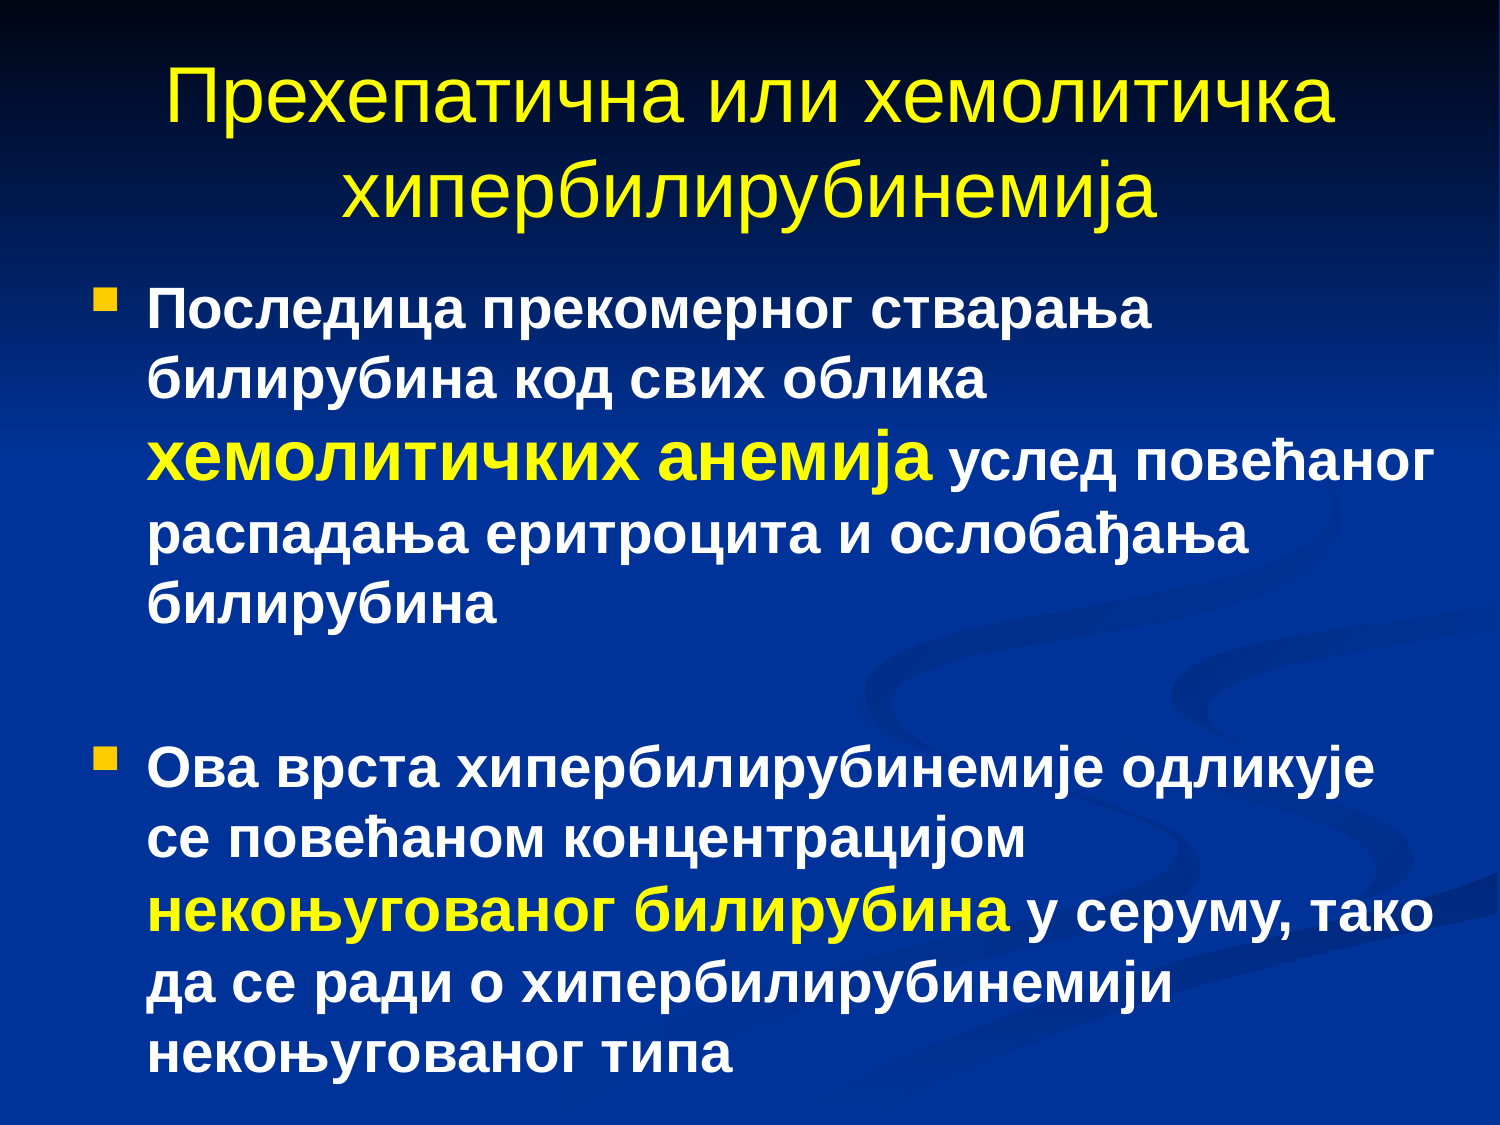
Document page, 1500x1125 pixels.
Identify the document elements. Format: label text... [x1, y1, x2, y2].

list Последица прекомерног стварања билирубина код свих облика хемолитичких анемија услед повећаног распадања еритроцита и ослобађања билирубина Ова врста хипербилирубинемије одликује се повећаном концентрацијом некоњугованог билирубина у серуму, тако да се ради о хипербилирубинемији некоњугованог типа [74, 262, 1471, 1095]
title Прехепатична или хемолитичка хипербилирубинемија [74, 44, 1426, 233]
